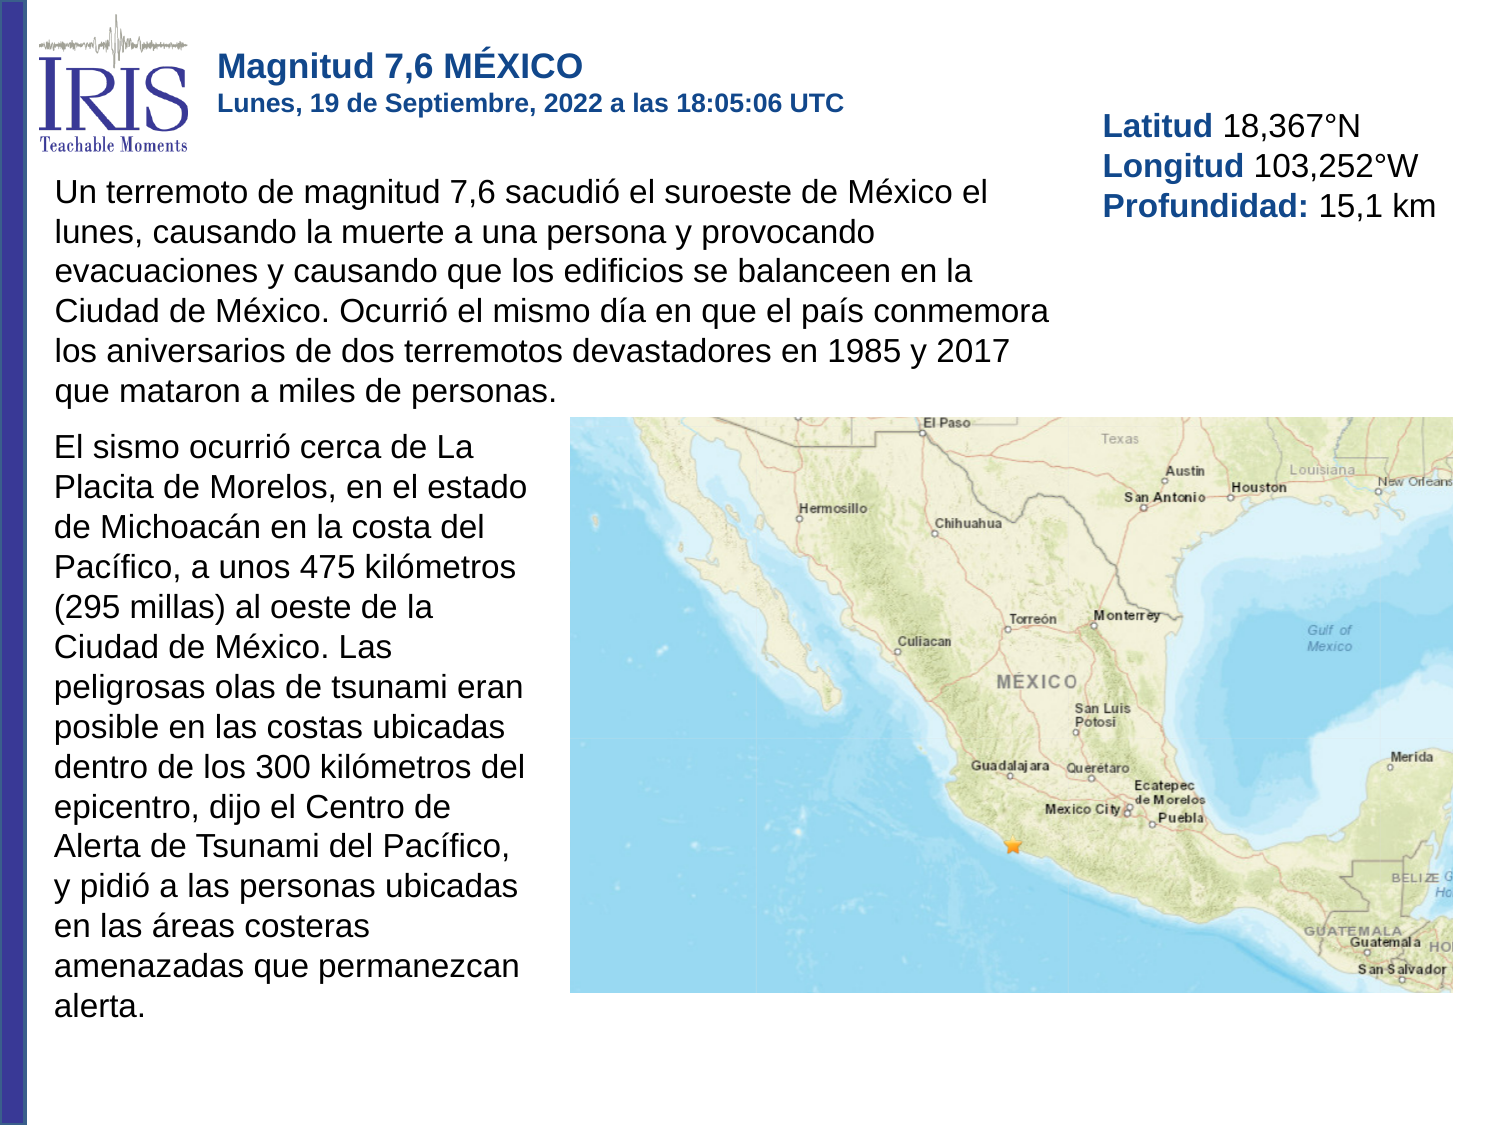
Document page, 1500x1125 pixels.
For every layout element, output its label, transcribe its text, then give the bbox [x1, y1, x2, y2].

text_box [0, 0, 27, 1125]
picture [39, 12, 188, 165]
text_box Latitud 18,367°N Longitud 103,252°W Profundidad: 15,1 km [1088, 96, 1500, 271]
text_box Magnitud 7,6 MÉXICO Lunes, 19 de Septiembre, 2022 a las 18:05:06 UTC [202, 0, 1499, 125]
text_box El sismo ocurrió cerca de La Placita de Morelos, en el estado de Michoacán en la costa del Pacífico, a unos 475 kilómetros (295 millas) al oeste de la Ciudad de México. Las peligrosas olas de tsunami eran posible en las costas ubicadas dentro de los 300 kilómetros del epicentro, dijo el Centro de Alerta de Tsunami del Pacífico, y pidió a las personas ubicadas en las áreas costeras amenazadas que permanezcan alerta. [39, 418, 546, 1032]
text_box Un terremoto de magnitud 7,6 sacudió el suroeste de México el lunes, causando la muerte a una persona y provocando evacuaciones y causando que los edificios se balanceen en la Ciudad de México. Ocurrió el mismo día en que el país conmemora los aniversarios de dos terremotos devastadores en 1985 y 2017 que mataron a miles de personas. [39, 162, 1074, 417]
picture [570, 416, 1454, 993]
